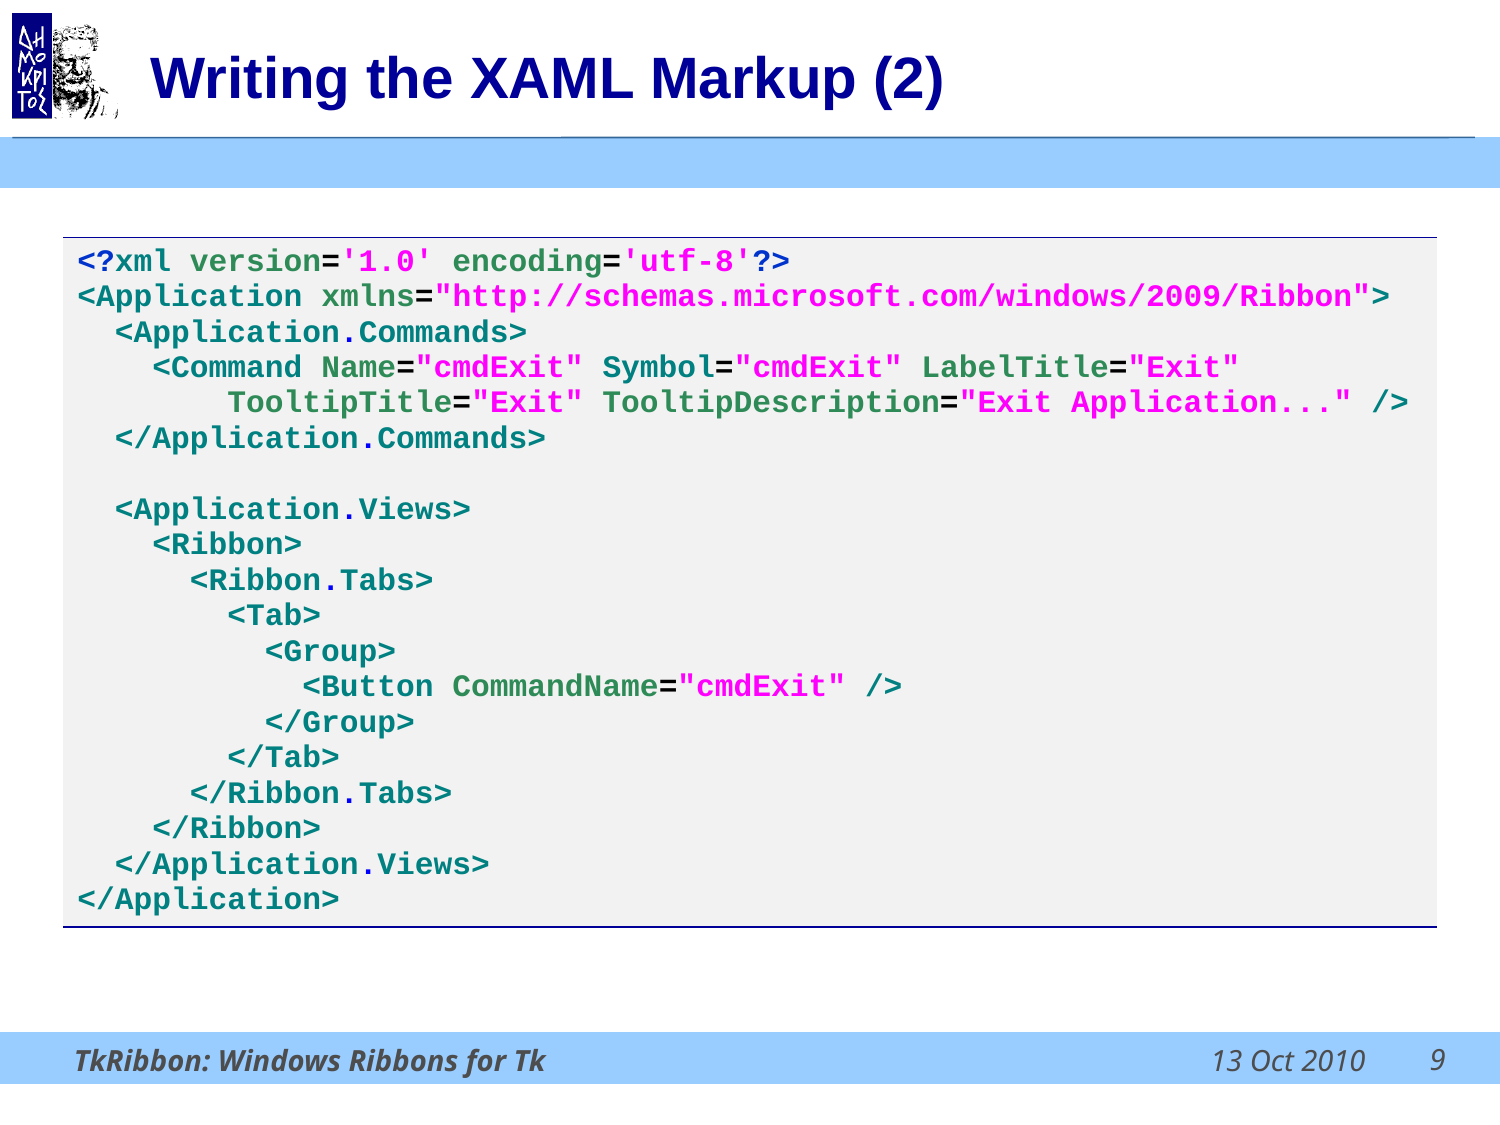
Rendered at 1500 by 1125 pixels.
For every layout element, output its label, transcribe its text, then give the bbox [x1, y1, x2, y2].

table_header <?xml version='1.0' encoding='utf-8'?> <Application xmlns="http://schemas.microsoft.com/windows/2009/Ribbon"> <Application.Commands> <Command Name="cmdExit" Symbol="cmdExit" LabelTitle="Exit" TooltipTitle="Exit" TooltipDescription="Exit Application..." /> </Application.Commands> <Application.Views> <Ribbon> <Ribbon.Tabs> <Tab> <Group> <Button CommandName="cmdExit" /> </Group> </Tab> </Ribbon.Tabs> </Ribbon> </Application.Views> </Application> [63, 238, 1437, 926]
title Writing the XAML Markup (2) [135, 12, 1476, 138]
slide_number 9 [1399, 1033, 1476, 1084]
picture [11, 13, 118, 120]
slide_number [1190, 1034, 1381, 1086]
footer TkRibbon: Windows Ribbons for Tk [58, 1034, 1190, 1086]
